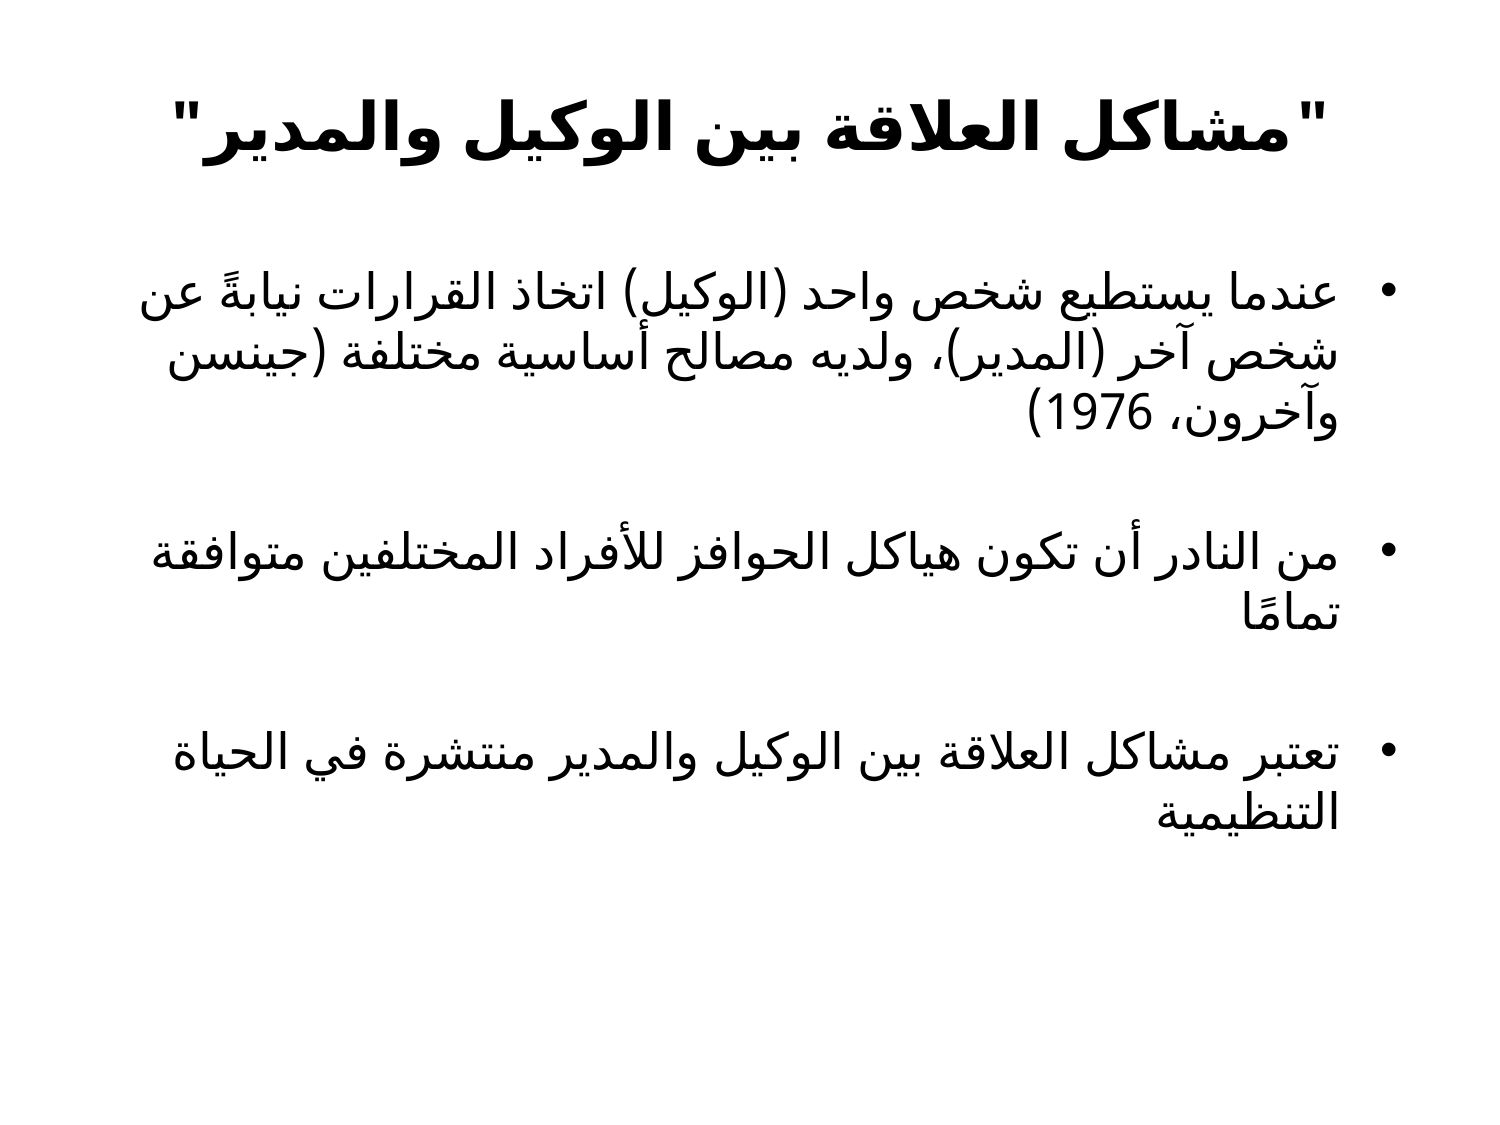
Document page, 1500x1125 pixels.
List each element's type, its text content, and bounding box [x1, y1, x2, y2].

list عندما يستطيع شخص واحد (الوكيل) اتخاذ القرارات نيابةً عن شخص آخر (المدير)، ولديه مصالح أساسية مختلفة (جينسن وآخرون، 1976) من النادر أن تكون هياكل الحوافز للأفراد المختلفين متوافقة تمامًا تعتبر مشاكل العلاقة بين الوكيل والمدير منتشرة في الحياة التنظيمية [75, 252, 1413, 938]
title "مشاكل العلاقة بين الوكيل والمدير" [0, 37, 1500, 211]
